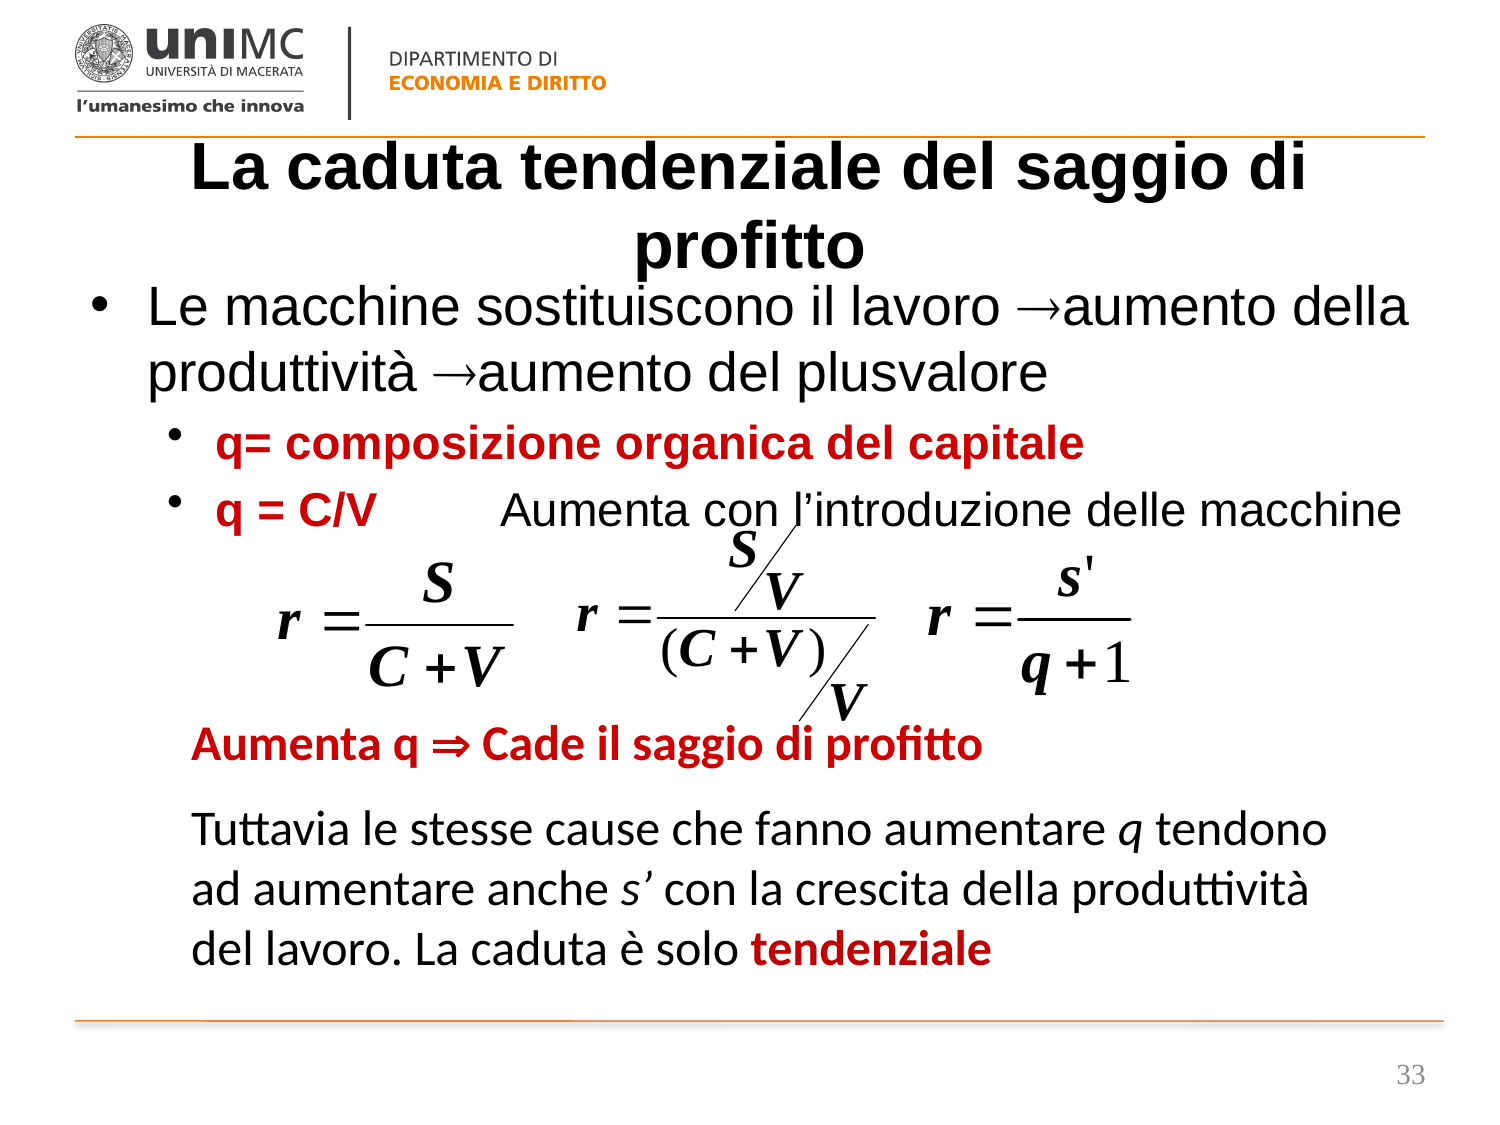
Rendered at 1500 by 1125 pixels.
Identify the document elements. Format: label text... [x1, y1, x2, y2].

slide_number 33 [1091, 1042, 1442, 1103]
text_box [567, 512, 888, 732]
list Le macchine sostituiscono il lavoro aumento della produttività aumento del plusvalore q= composizione organica del capitale q = C/V Aumenta con l’introduzione delle macchine [75, 262, 1425, 564]
picture [75, 24, 1425, 138]
title La caduta tendenziale del saggio di profitto [75, 156, 1425, 249]
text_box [267, 544, 524, 700]
text_box Aumenta q  Cade il saggio di profitto Tuttavia le stesse cause che fanno aumentare q tendono ad aumentare anche s’ con la crescita della produttività del lavoro. La caduta è solo tendenziale [176, 703, 1367, 984]
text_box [917, 537, 1144, 707]
